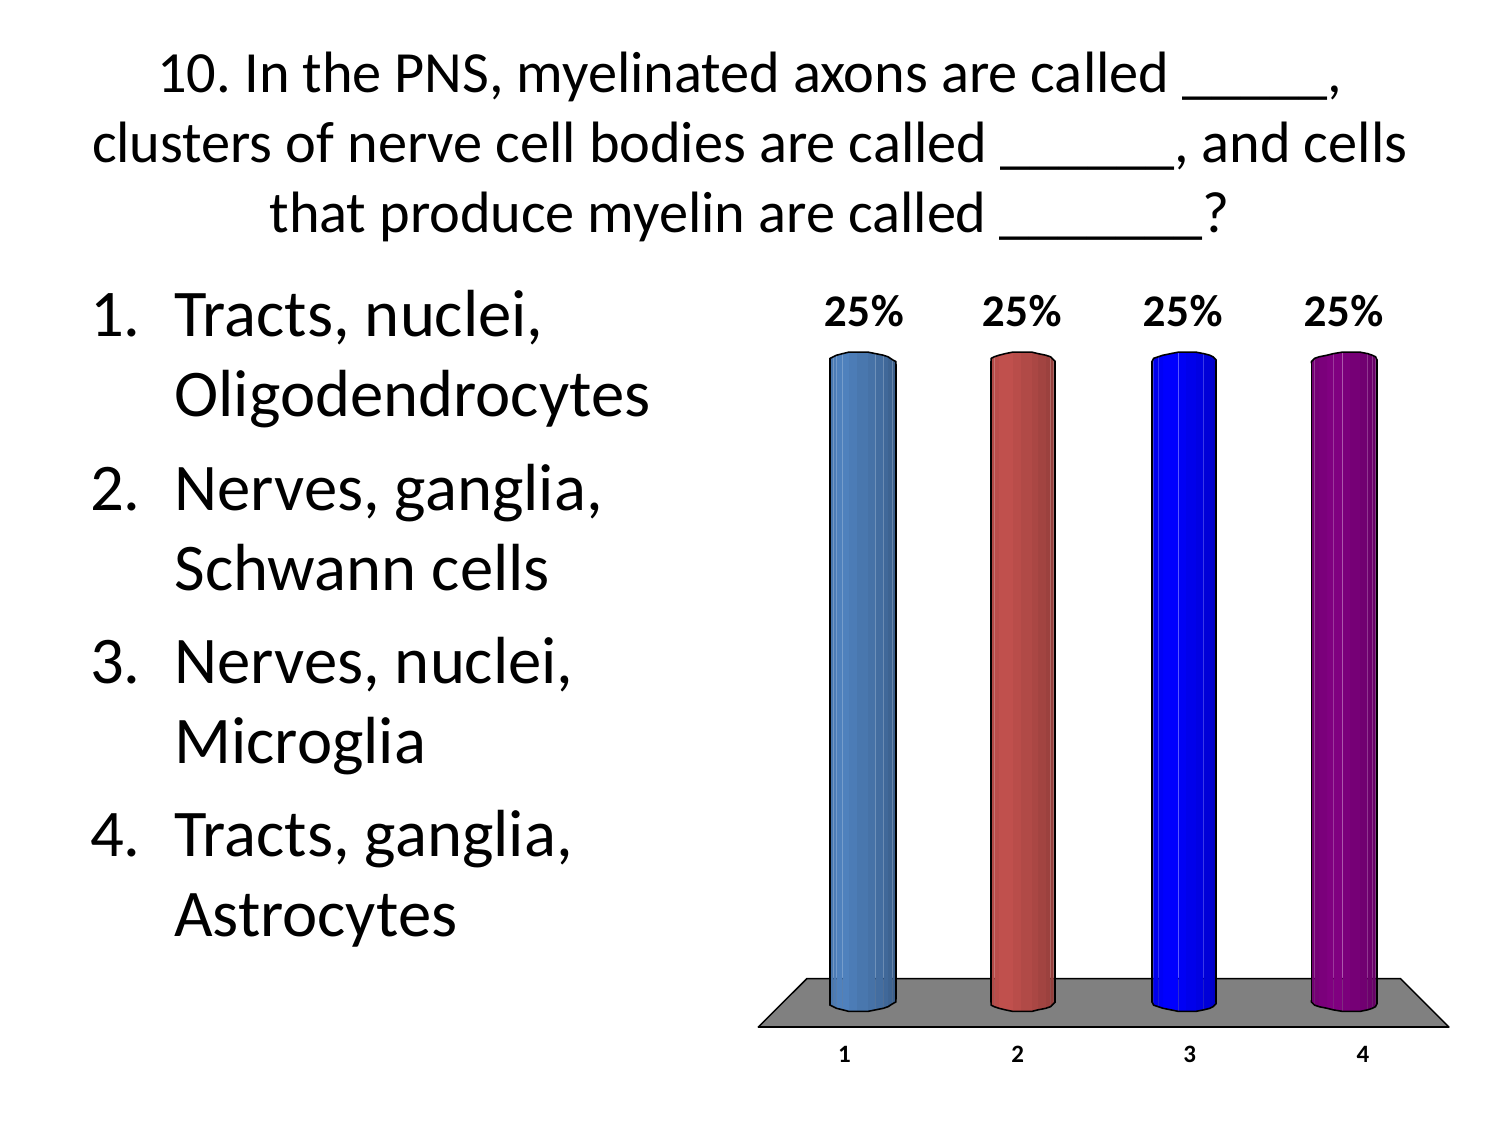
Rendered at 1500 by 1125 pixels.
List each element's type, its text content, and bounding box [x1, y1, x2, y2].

title 10. In the PNS, myelinated axons are called _____, clusters of nerve cell bodies are called ______, and cells that produce myelin are called _______? [75, 45, 1425, 233]
list Tracts, nuclei, Oligodendrocytes Nerves, ganglia, Schwann cells Nerves, nuclei, Microglia Tracts, ganglia, Astrocytes [75, 262, 750, 1005]
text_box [739, 270, 1490, 1115]
